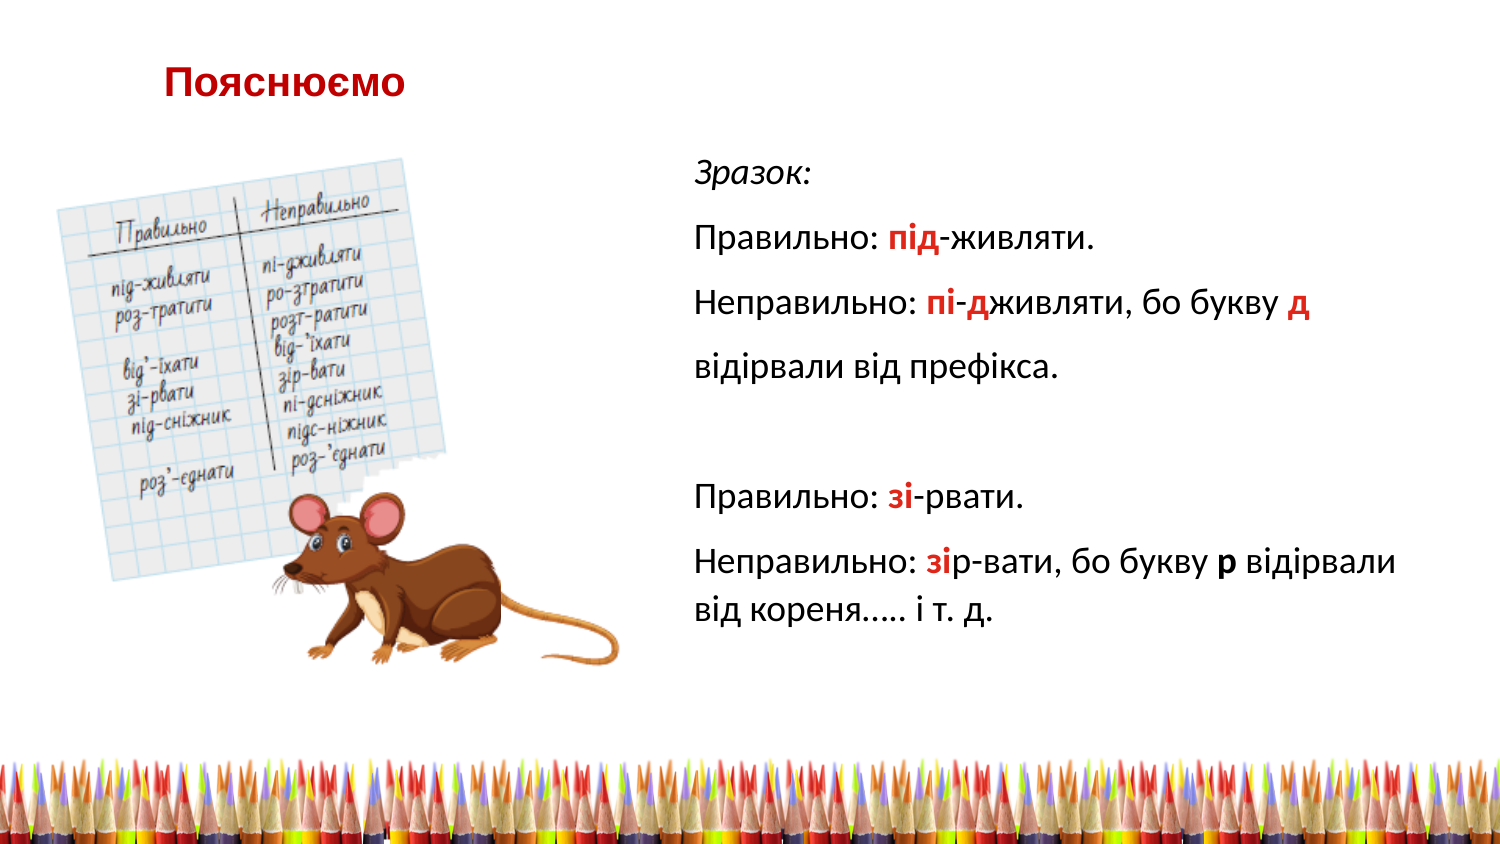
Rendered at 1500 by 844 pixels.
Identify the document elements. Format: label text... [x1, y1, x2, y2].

picture [0, 756, 1500, 844]
text_box Зразок: Правильно: під-живляти. Неправильно: пі-дживляти, бо букву д відірвали від префікса. Правильно: зі-рвати. Неправильно: зір-вати, бо букву р відірвали від кореня….. і т. д. [679, 136, 1430, 637]
text_box Пояснюємо [148, 46, 929, 112]
picture [40, 149, 640, 679]
